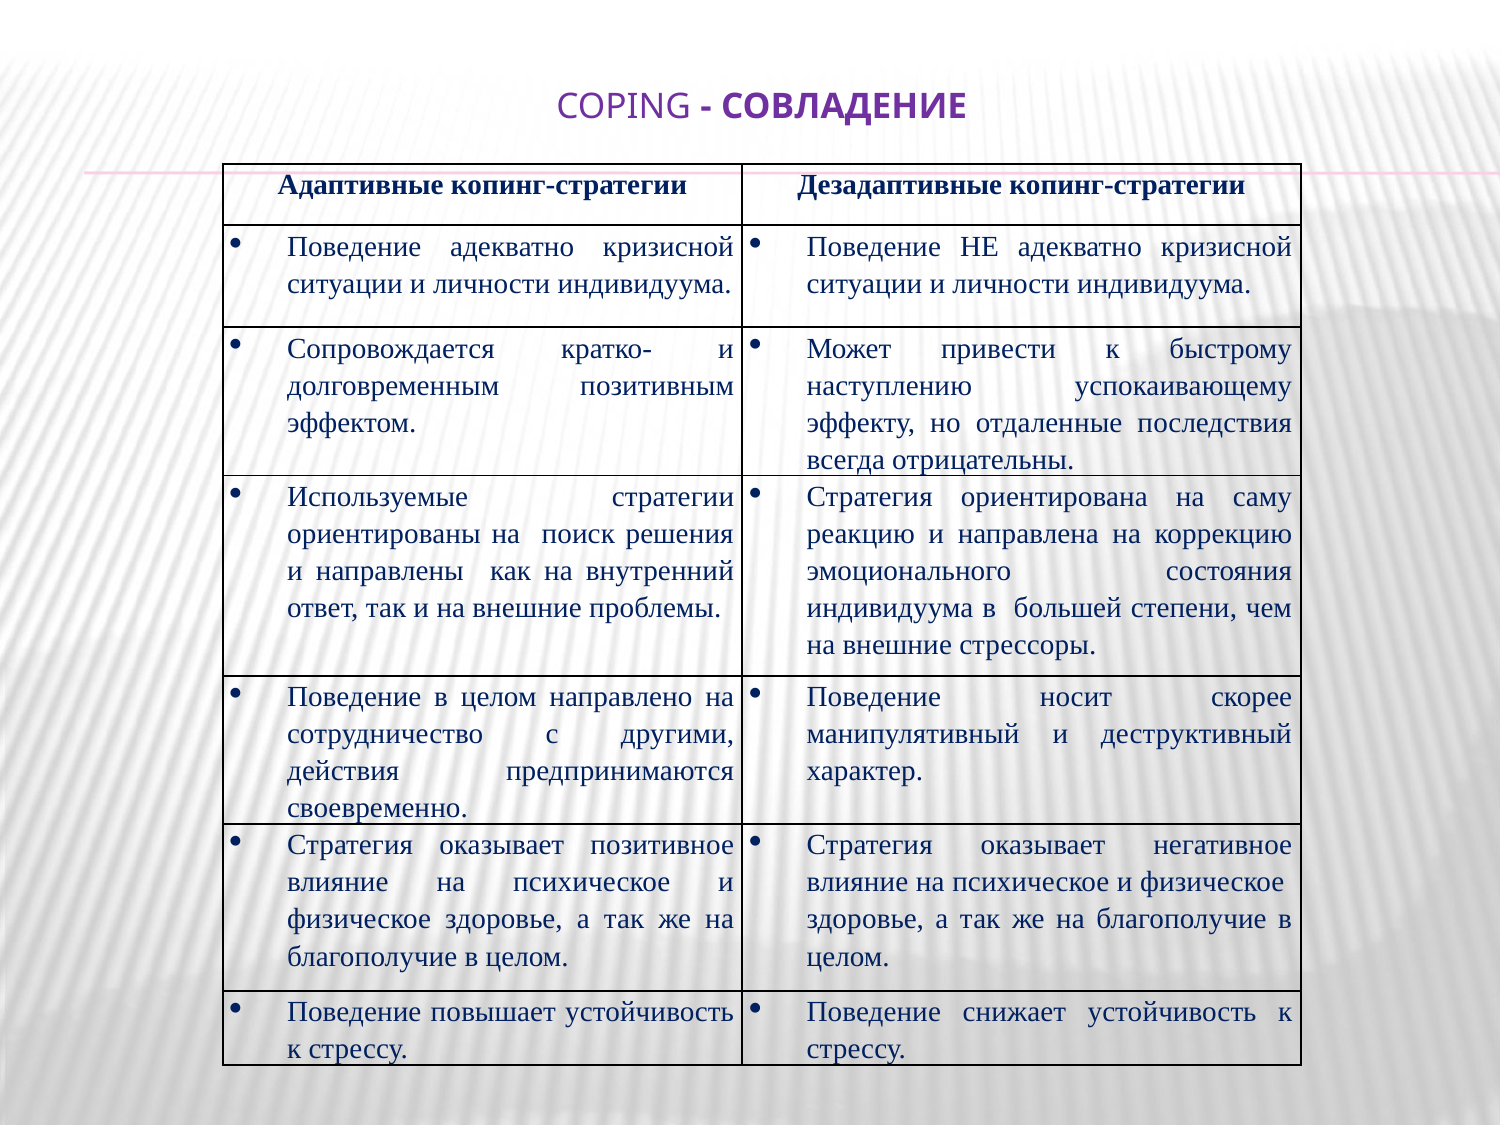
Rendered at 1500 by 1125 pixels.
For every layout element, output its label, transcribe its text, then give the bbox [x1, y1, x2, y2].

table_header Дезадаптивные копинг-стратегии [743, 165, 1300, 224]
table_cell Поведение повышает устойчивость к стрессу. [224, 992, 741, 1064]
table_header Адаптивные копинг-стратегии [224, 165, 741, 224]
table_cell Поведение снижает устойчивость к стрессу. [743, 992, 1300, 1064]
table_cell Поведение в целом направлено на сотрудничество с другими, действия предпринимаются своевременно. [224, 677, 741, 823]
table_cell Может привести к быстрому наступлению успокаивающему эффекту, но отдаленные последствия всегда отрицательны. [743, 328, 1300, 475]
table_cell Сопровождается кратко- и долговременным позитивным эффектом. [224, 328, 741, 475]
table_cell Стратегия ориентирована на саму реакцию и направлена на коррекцию эмоционального состояния индивидуума в большей степени, чем на внешние стрессоры. [743, 476, 1300, 675]
table_cell Поведение НЕ адекватно кризисной ситуации и личности индивидуума. [743, 226, 1300, 326]
table_cell Используемые стратегии ориентированы на поиск решения и направлены как на внутренний ответ, так и на внешние проблемы. [224, 476, 741, 675]
table_cell Стратегия оказывает негативное влияние на психическое и физическое здоровье, а так же на благополучие в целом. [743, 825, 1300, 990]
table_cell Поведение носит скорее манипулятивный и деструктивный характер. [743, 677, 1300, 823]
table_cell Поведение адекватно кризисной ситуации и личности индивидуума. [224, 226, 741, 326]
table_cell Стратегия оказывает позитивное влияние на психическое и физическое здоровье, а так же на благополучие в целом. [224, 825, 741, 990]
title coping - совладение [49, 75, 1475, 176]
